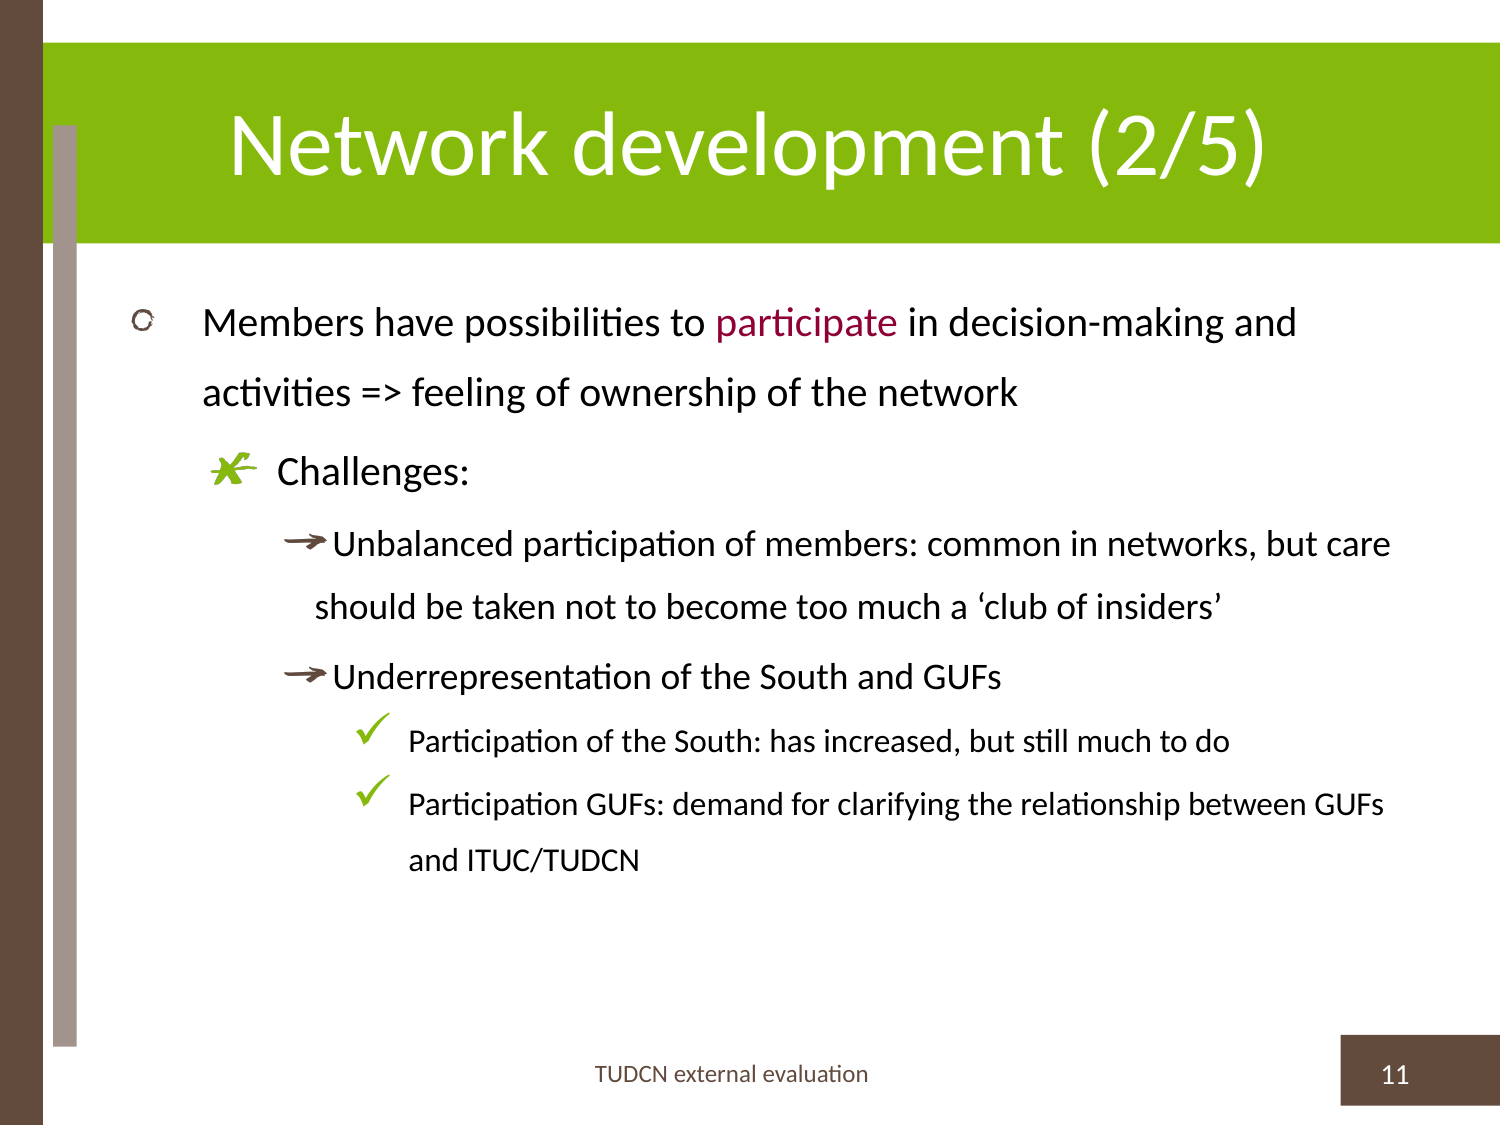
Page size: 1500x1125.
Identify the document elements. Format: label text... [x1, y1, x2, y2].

slide_number 11 [1074, 1042, 1425, 1103]
picture [277, 661, 318, 688]
picture [277, 528, 318, 555]
list Members have possibilities to participate in decision-making and activities => feeling of ownership of the network Challenges: Unbalanced participation of members: common in networks, but care should be taken not to become too much a ‘club of insiders’ Underrepresentation of the South and GUFs Participation of the South: has increased, but still much to do Participation GUFs: demand for clarifying the relationship between GUFs and ITUC/TUDCN [112, 267, 1447, 1035]
title Network development (2/5) [75, 45, 1425, 233]
footer TUDCN external evaluation [537, 1042, 928, 1103]
picture [202, 446, 264, 491]
picture [127, 305, 158, 335]
